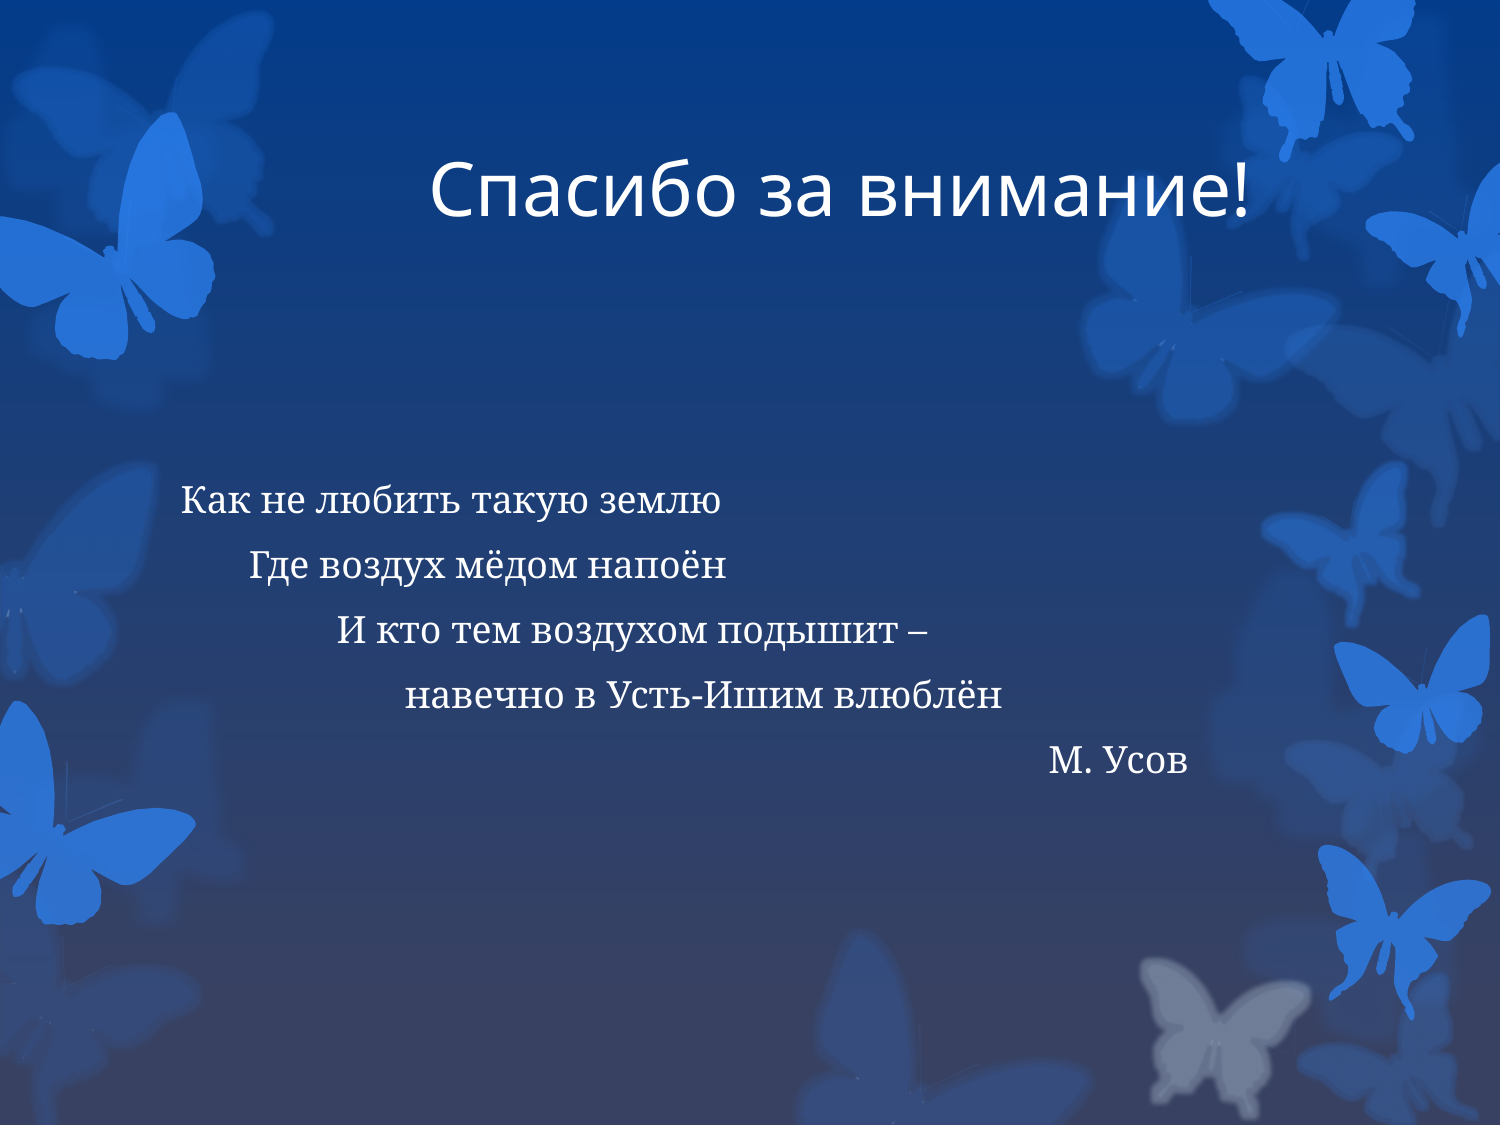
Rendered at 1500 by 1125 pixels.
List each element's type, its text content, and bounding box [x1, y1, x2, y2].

title Спасибо за внимание! [165, 110, 1335, 263]
list Как не любить такую землю Где воздух мёдом напоён И кто тем воздухом подышит – навечно в Усть-Ишим влюблён М. Усов [165, 296, 1335, 962]
